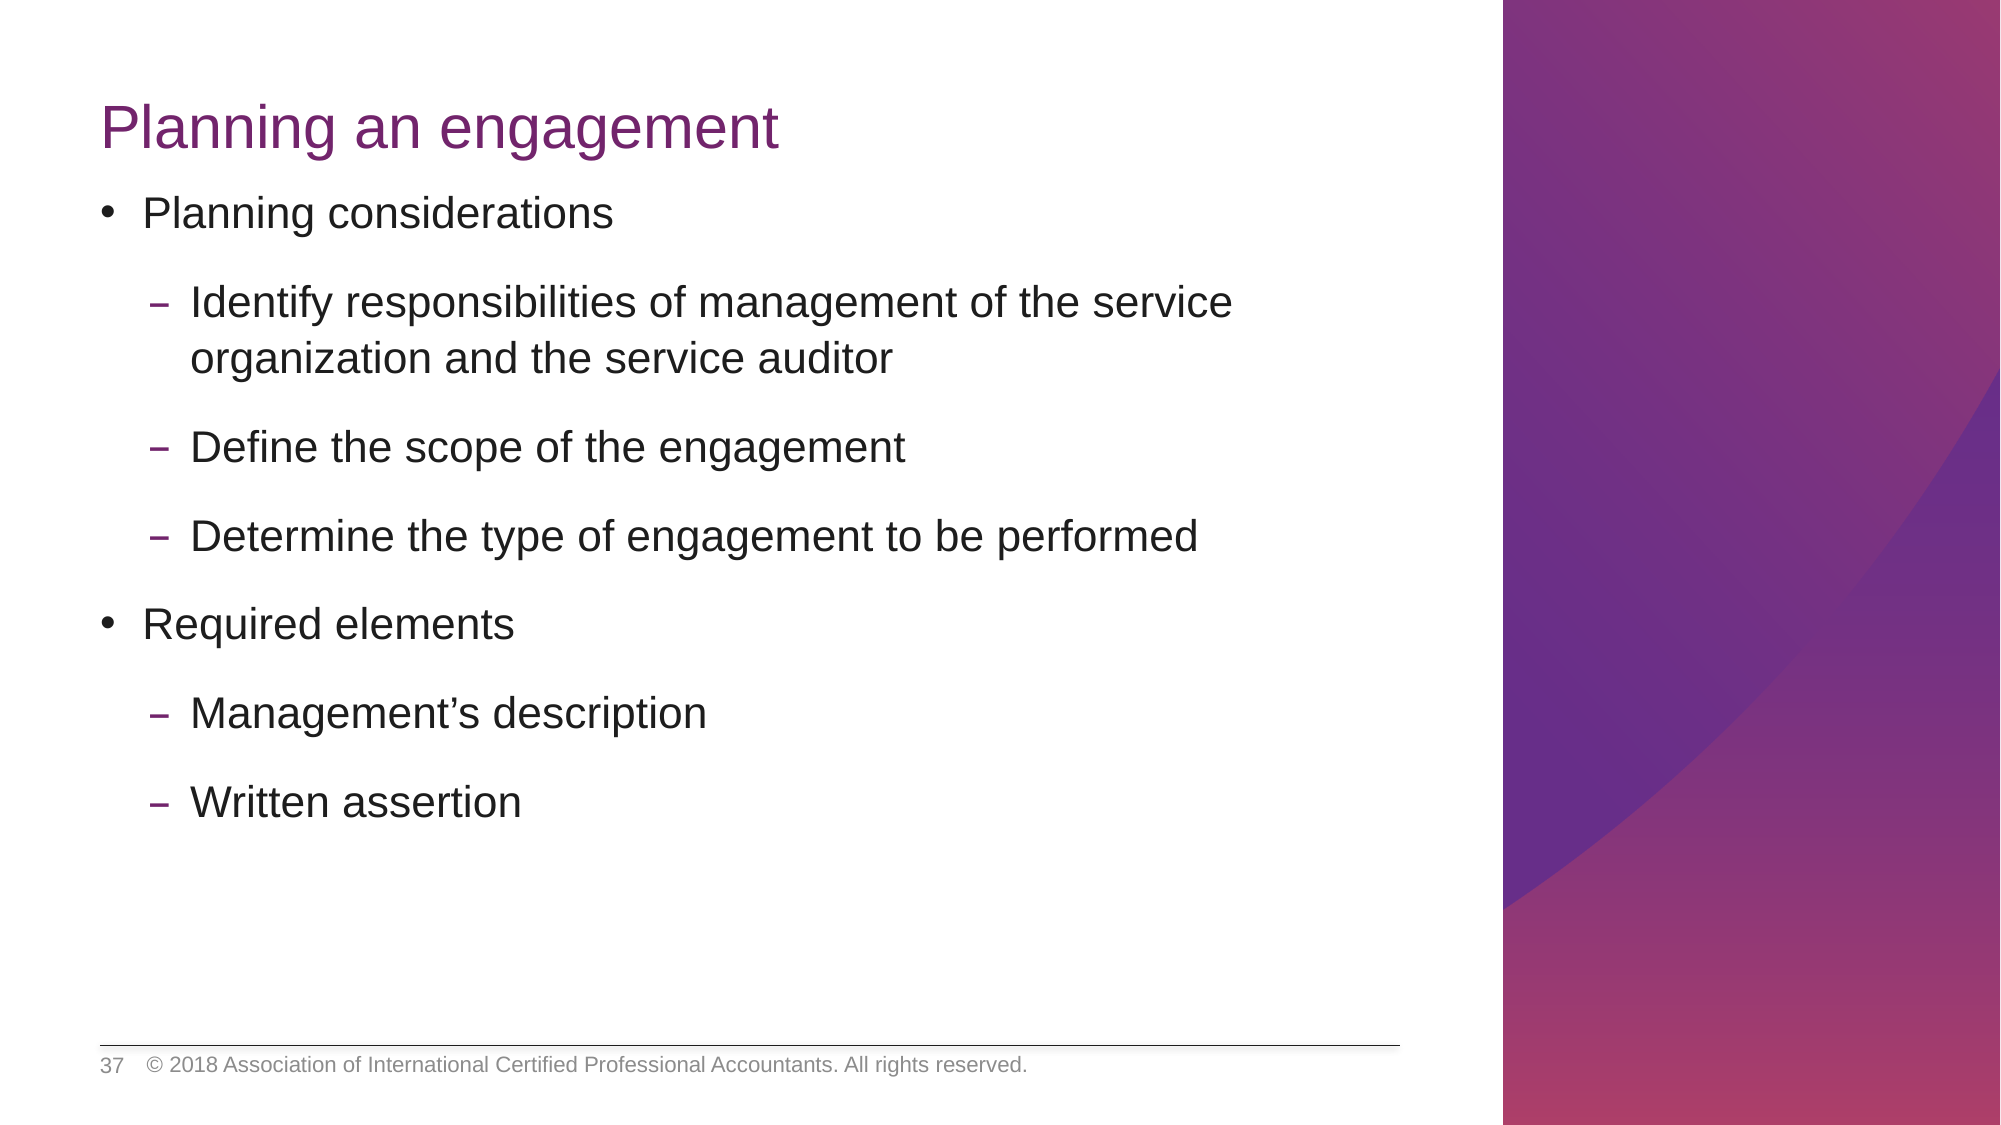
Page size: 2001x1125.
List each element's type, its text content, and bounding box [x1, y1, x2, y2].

title Planning an engagement [100, 31, 1401, 161]
slide_number 37 [99, 1050, 147, 1111]
list Planning considerations Identify responsibilities of management of the service organization and the service auditor Define the scope of the engagement Determine the type of engagement to be performed Required elements Management’s description Written assertion [100, 182, 1401, 915]
picture [1503, 0, 2001, 1125]
footer © 2018 Association of International Certified Professional Accountants. All rights reserved. [147, 1050, 1400, 1111]
